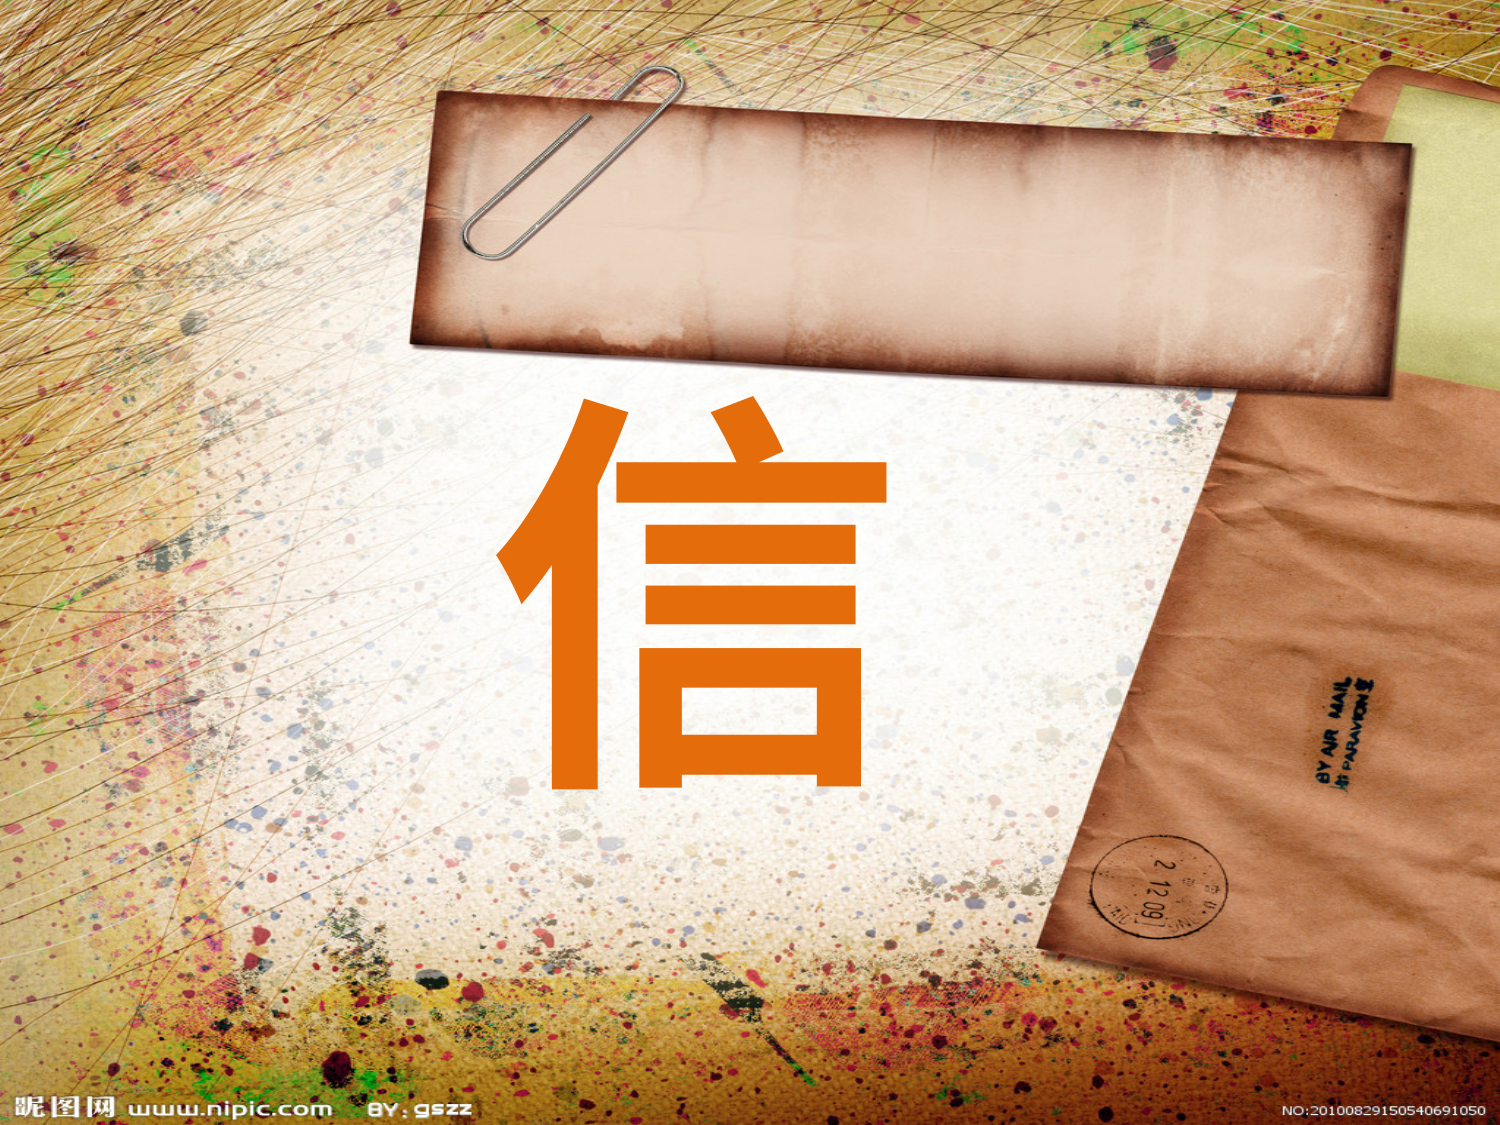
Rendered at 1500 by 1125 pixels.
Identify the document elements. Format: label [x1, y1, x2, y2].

list [0, 0, 1500, 1125]
